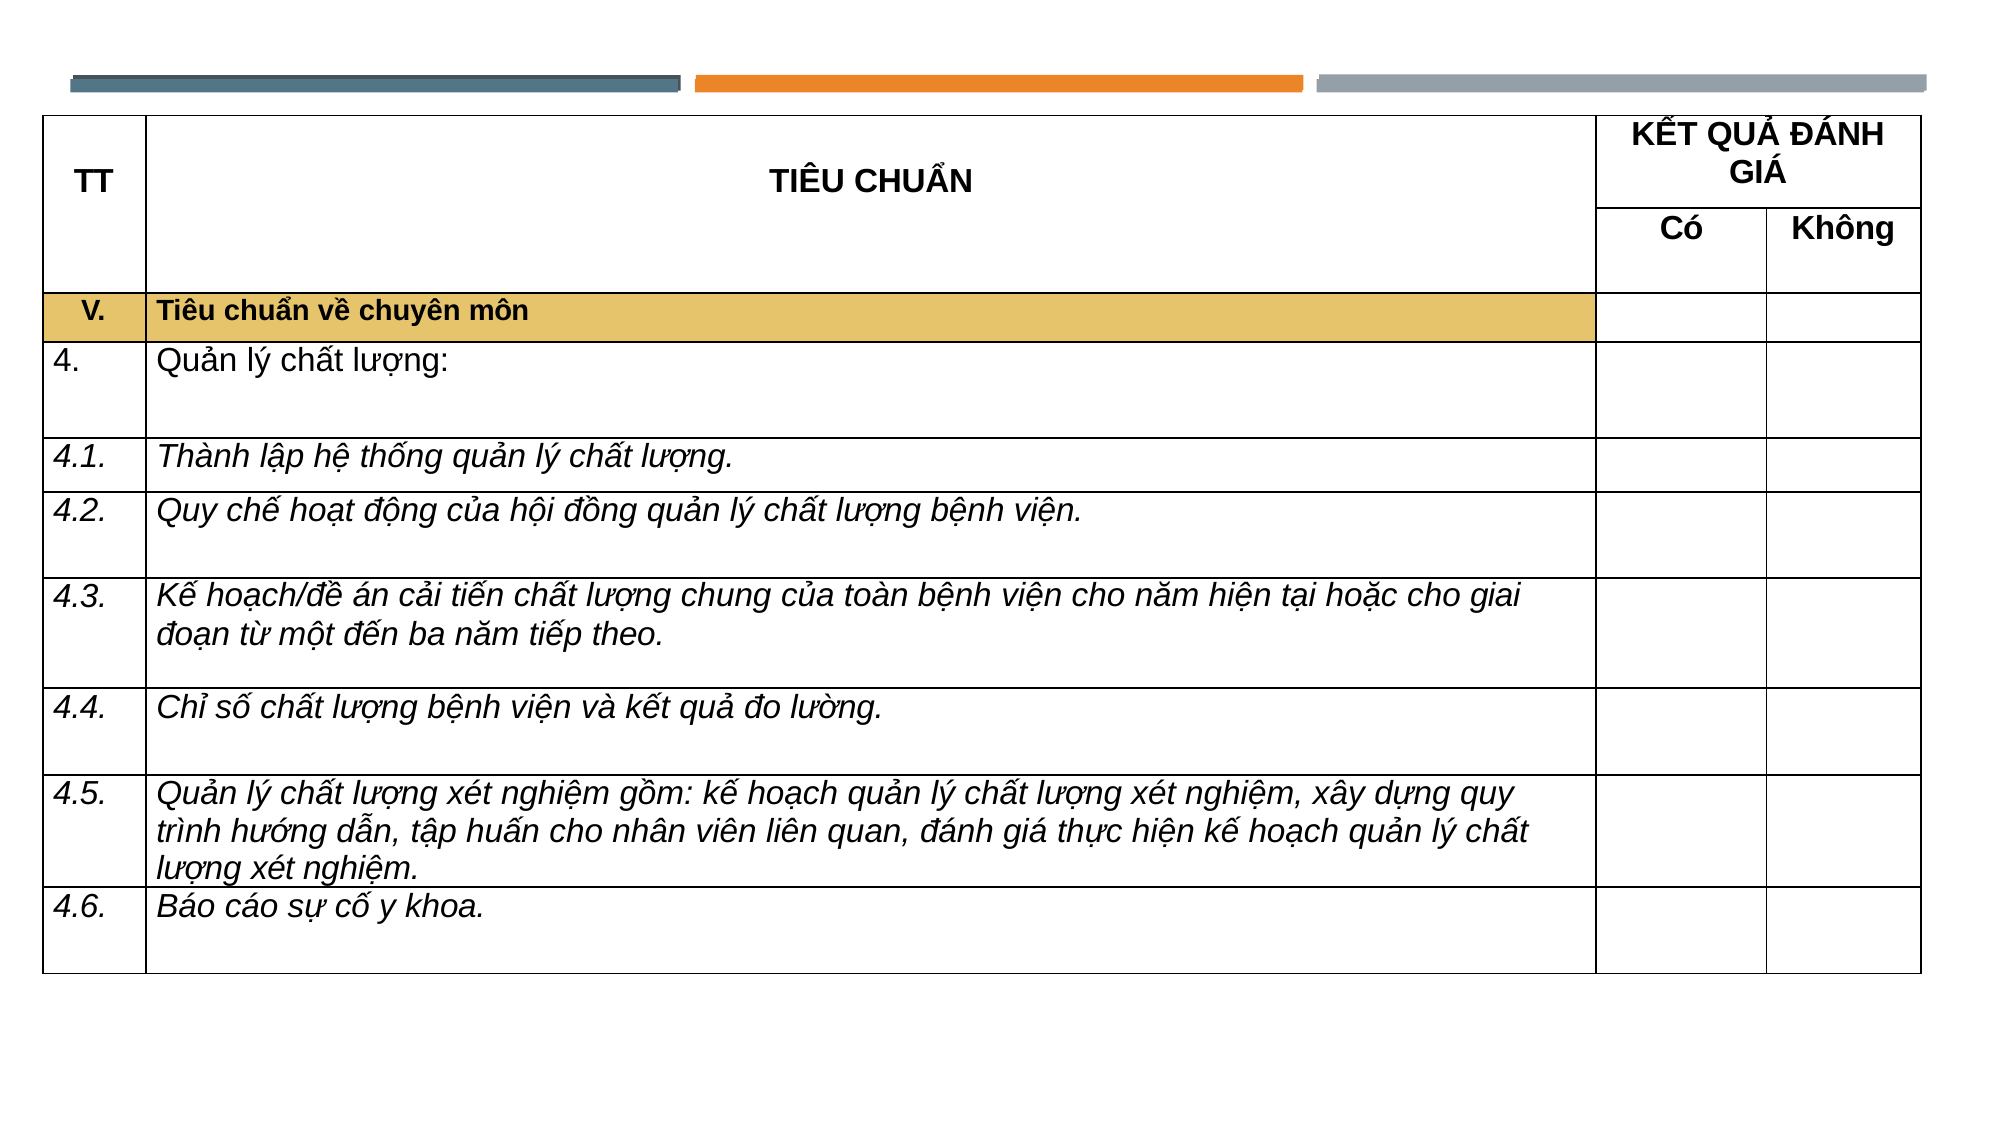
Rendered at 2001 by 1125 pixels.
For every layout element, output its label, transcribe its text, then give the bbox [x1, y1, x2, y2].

table_cell V. [44, 294, 145, 341]
table_cell 4.2. [44, 493, 145, 577]
table_cell Kế hoạch/đề án cải tiến chất lượng chung của toàn bệnh viện cho năm hiện tại hoặc cho giai đoạn từ một đến ba năm tiếp theo. [147, 579, 1595, 687]
table_cell [1767, 294, 1920, 341]
table_cell [1597, 888, 1766, 973]
table_header TT [44, 116, 145, 292]
table_cell Không [1767, 209, 1920, 292]
table_cell [1767, 343, 1920, 437]
table_header TIÊU CHUẨN [147, 116, 1595, 292]
table_cell 4. [44, 343, 145, 437]
table_cell Quy chế hoạt động của hội đồng quản lý chất lượng bệnh viện. [147, 493, 1595, 577]
table_cell [1767, 493, 1920, 577]
table_cell [1767, 439, 1920, 491]
table_cell [1767, 579, 1920, 687]
table_cell 4.5. [44, 776, 145, 886]
table_cell [1597, 776, 1766, 886]
table_cell [1597, 579, 1766, 687]
table_cell [1597, 294, 1766, 341]
table_cell [1767, 888, 1920, 973]
table_cell Quản lý chất lượng: [147, 343, 1595, 437]
table_cell Thành lập hệ thống quản lý chất lượng. [147, 439, 1595, 491]
table_cell [1767, 776, 1920, 886]
table_cell 4.3. [44, 579, 145, 687]
table_cell Báo cáo sự cố y khoa. [147, 888, 1595, 973]
table_cell 4.4. [44, 689, 145, 774]
table_cell [1597, 439, 1766, 491]
table_cell [1597, 343, 1766, 437]
table_cell 4.6. [44, 888, 145, 973]
table_cell [1597, 689, 1766, 774]
table_header KẾT QUẢ ĐÁNH GIÁ [1597, 116, 1920, 207]
table_cell 4.1. [44, 439, 145, 491]
table_cell Quản lý chất lượng xét nghiệm gồm: kế hoạch quản lý chất lượng xét nghiệm, xây dựng quy trình hướng dẫn, tập huấn cho nhân viên liên quan, đánh giá thực hiện kế hoạch quản lý chất lượng xét nghiệm. [147, 776, 1595, 886]
table_cell [1767, 689, 1920, 774]
table_cell [1597, 493, 1766, 577]
table_cell Tiêu chuẩn về chuyên môn [147, 294, 1595, 341]
table_cell Có [1597, 209, 1766, 292]
table_cell Chỉ số chất lượng bệnh viện và kết quả đo lường. [147, 689, 1595, 774]
